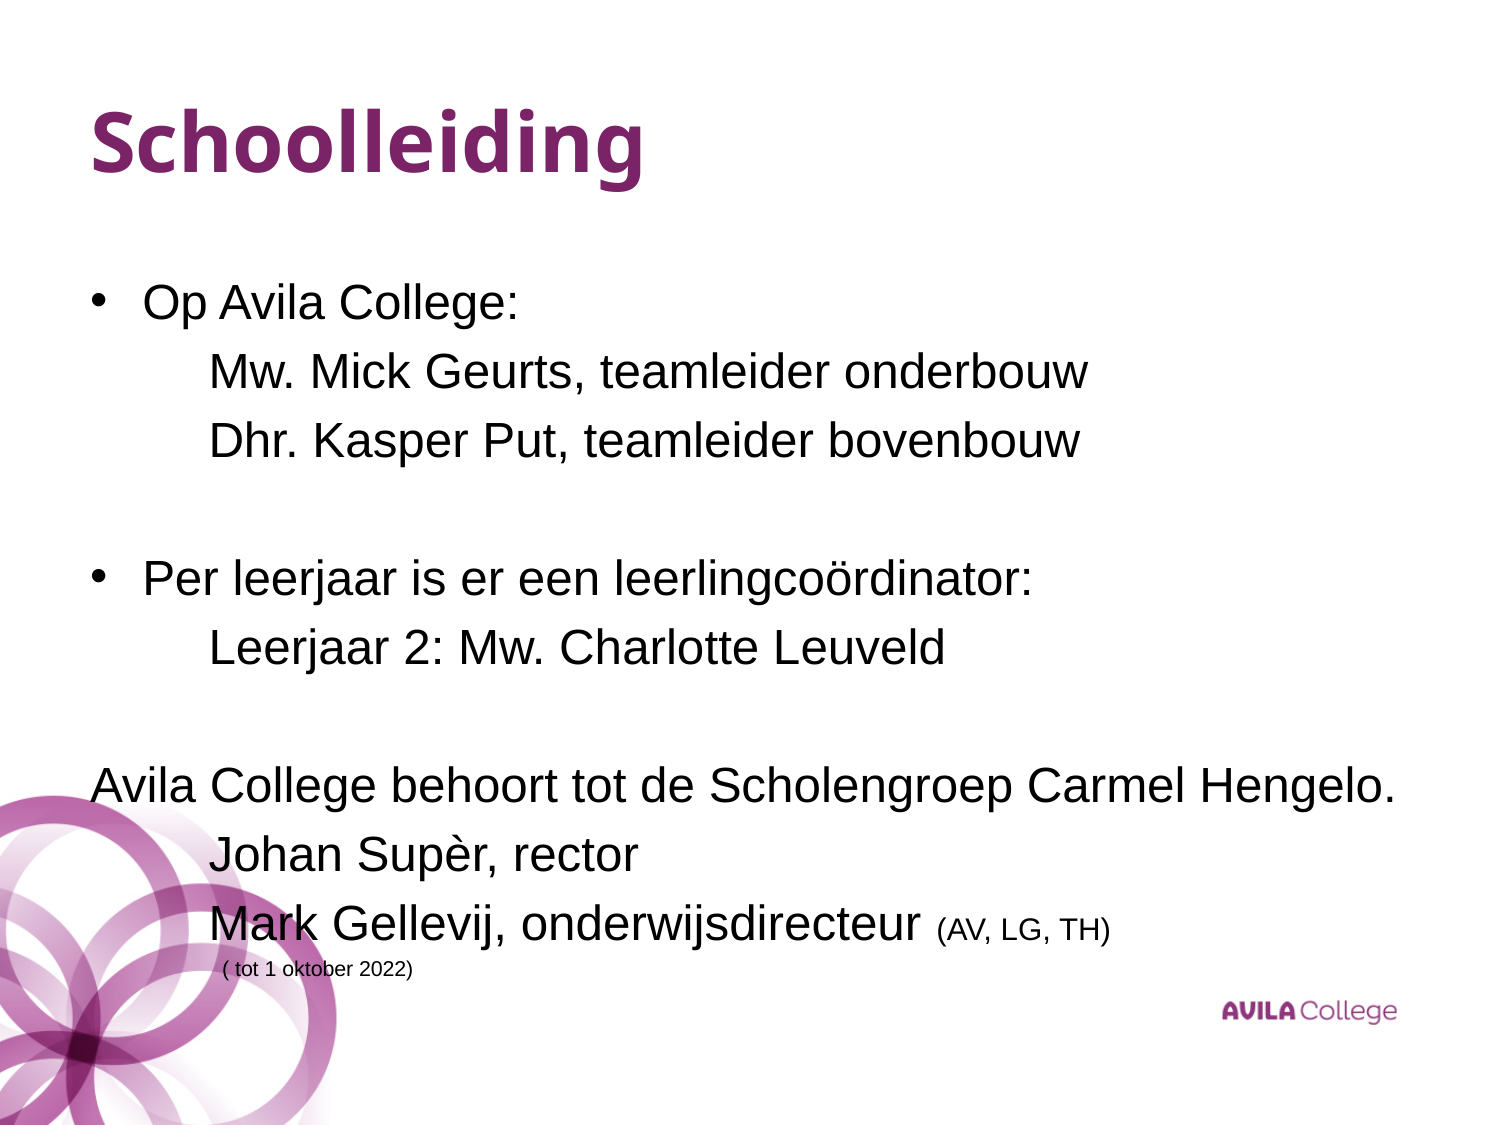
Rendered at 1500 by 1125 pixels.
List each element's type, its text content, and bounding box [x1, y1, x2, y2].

title Schoolleiding [75, 45, 1425, 233]
picture [0, 0, 1500, 1125]
list Op Avila College: Mw. Mick Geurts, teamleider onderbouw Dhr. Kasper Put, teamleider bovenbouw Per leerjaar is er een leerlingcoördinator: Leerjaar 2: Mw. Charlotte Leuveld Avila College behoort tot de Scholengroep Carmel Hengelo. Johan Supèr, rector Mark Gellevij, onderwijsdirecteur (AV, LG, TH) ( tot 1 oktober 2022) [75, 262, 1425, 1005]
